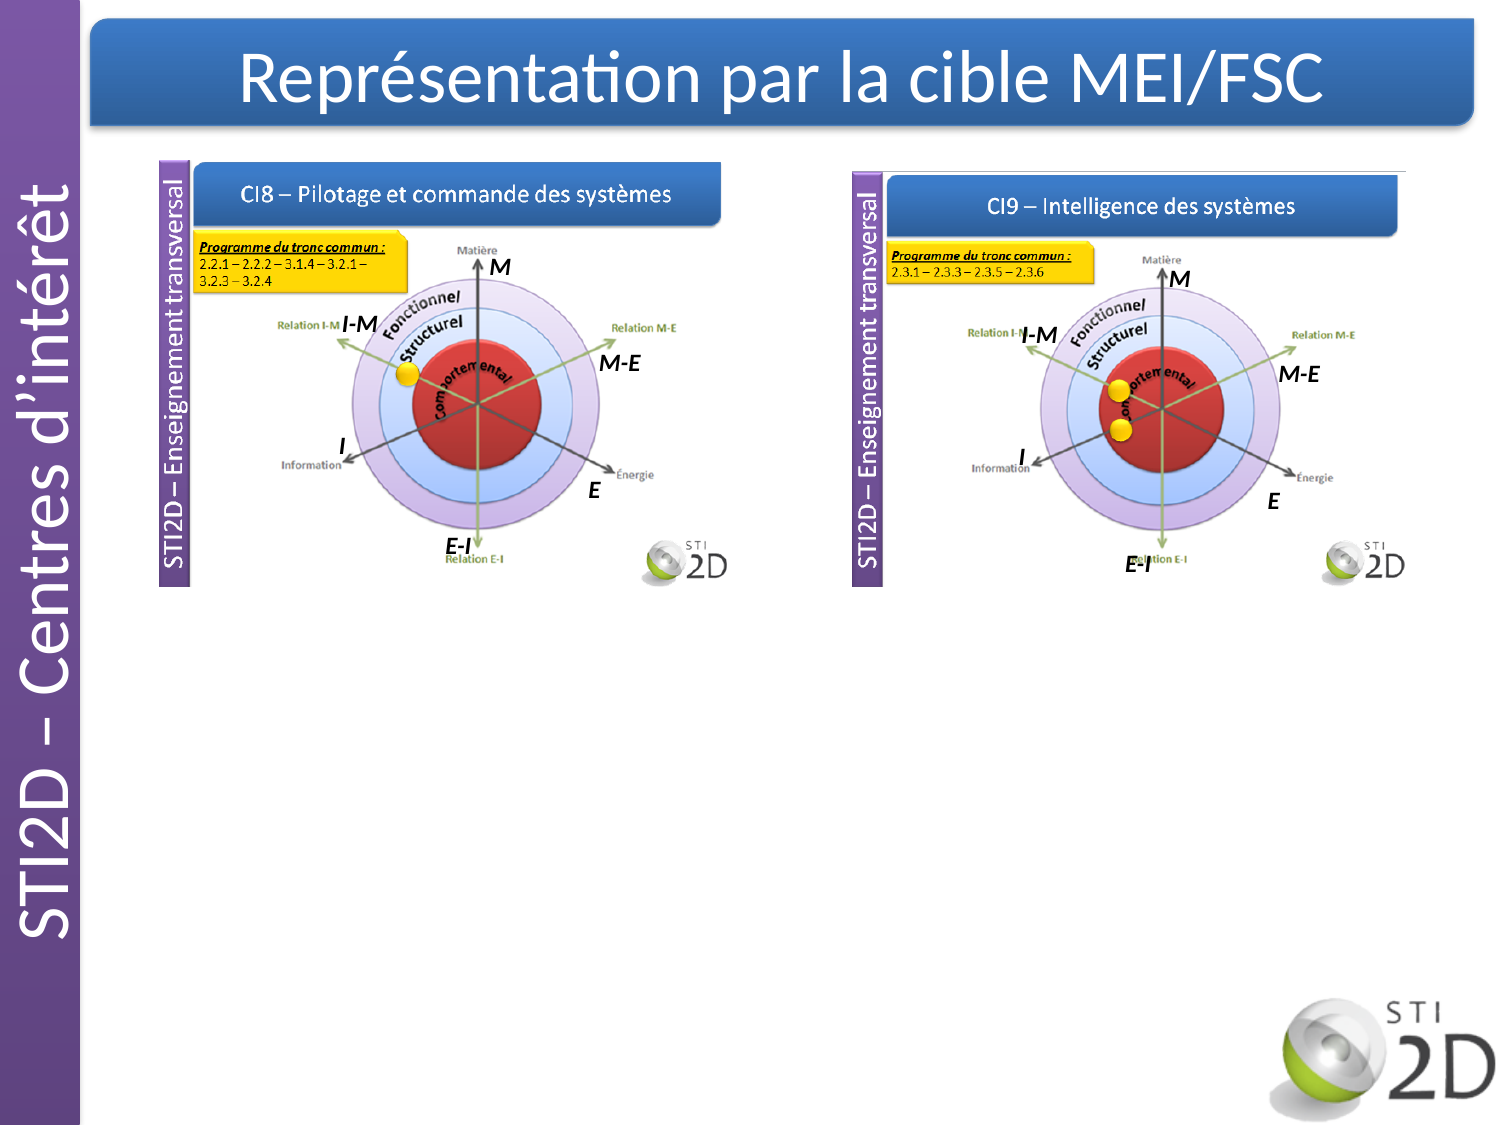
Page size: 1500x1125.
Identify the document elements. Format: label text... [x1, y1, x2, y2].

text_box STI2D – Centres d’intérêt [0, 0, 80, 1125]
picture [1263, 995, 1499, 1125]
picture [159, 160, 727, 588]
picture [852, 170, 1406, 587]
text_box Représentation par la cible MEI/FSC [89, 18, 1475, 127]
